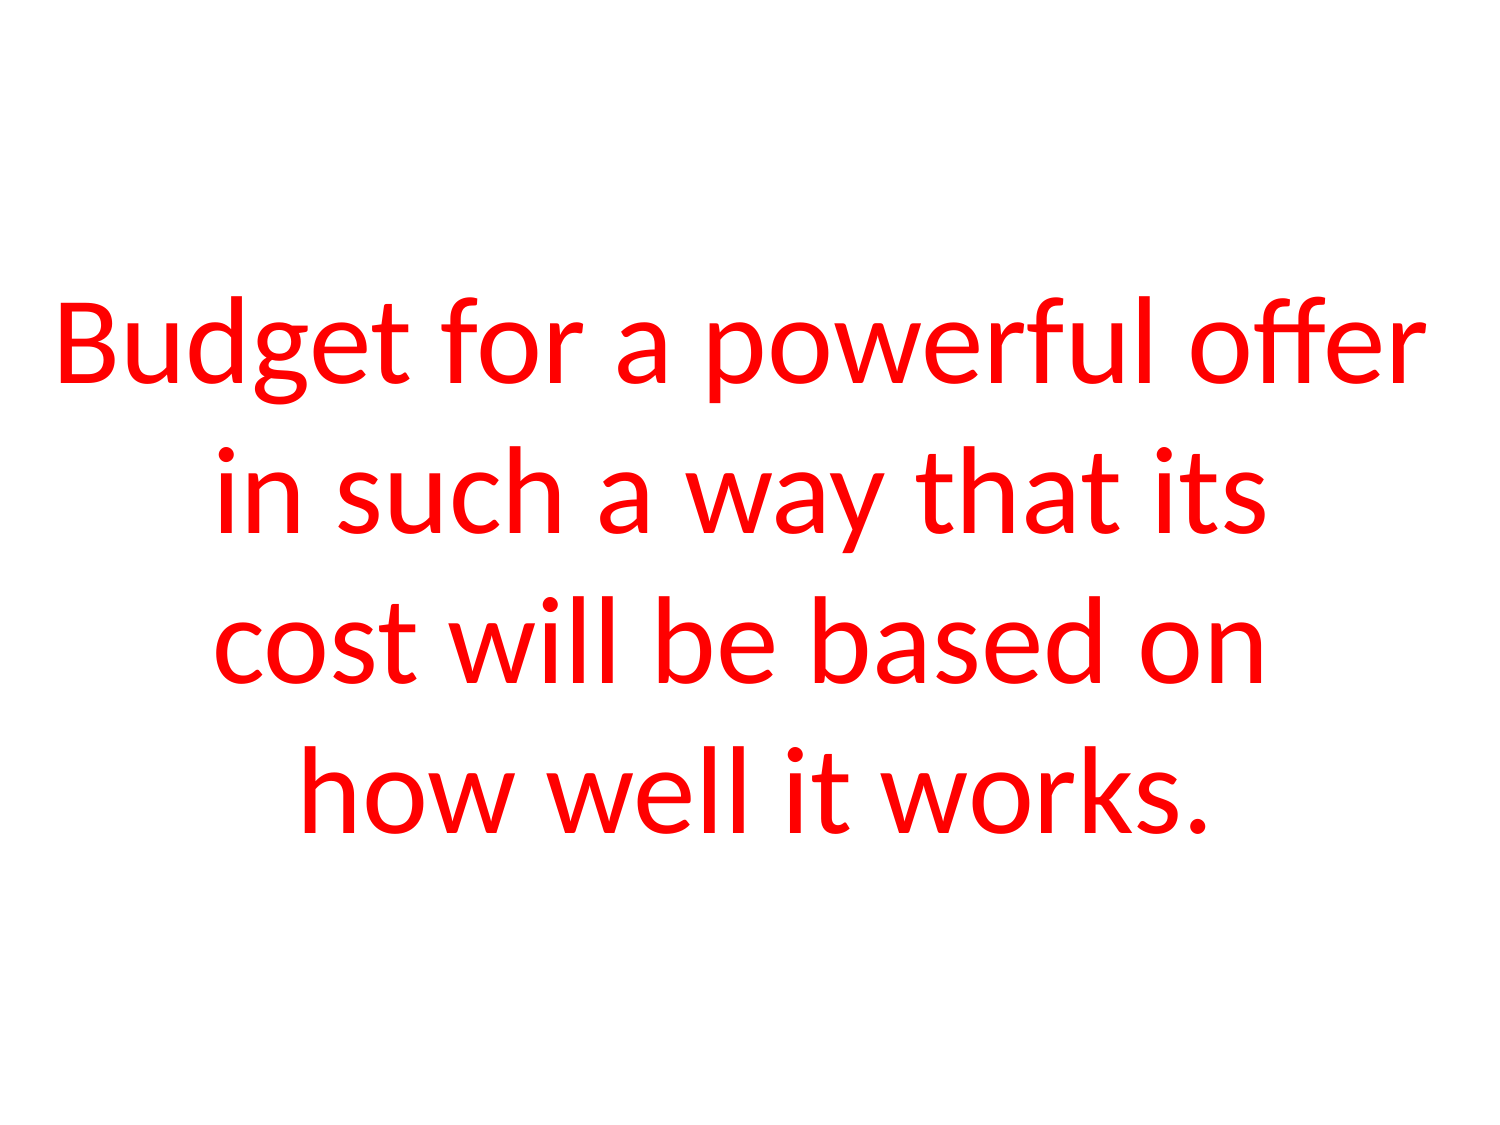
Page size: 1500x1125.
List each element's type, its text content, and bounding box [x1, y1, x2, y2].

text_box Budget for a powerful offer in such a way that its cost will be based on how well it works. [33, 250, 1478, 866]
